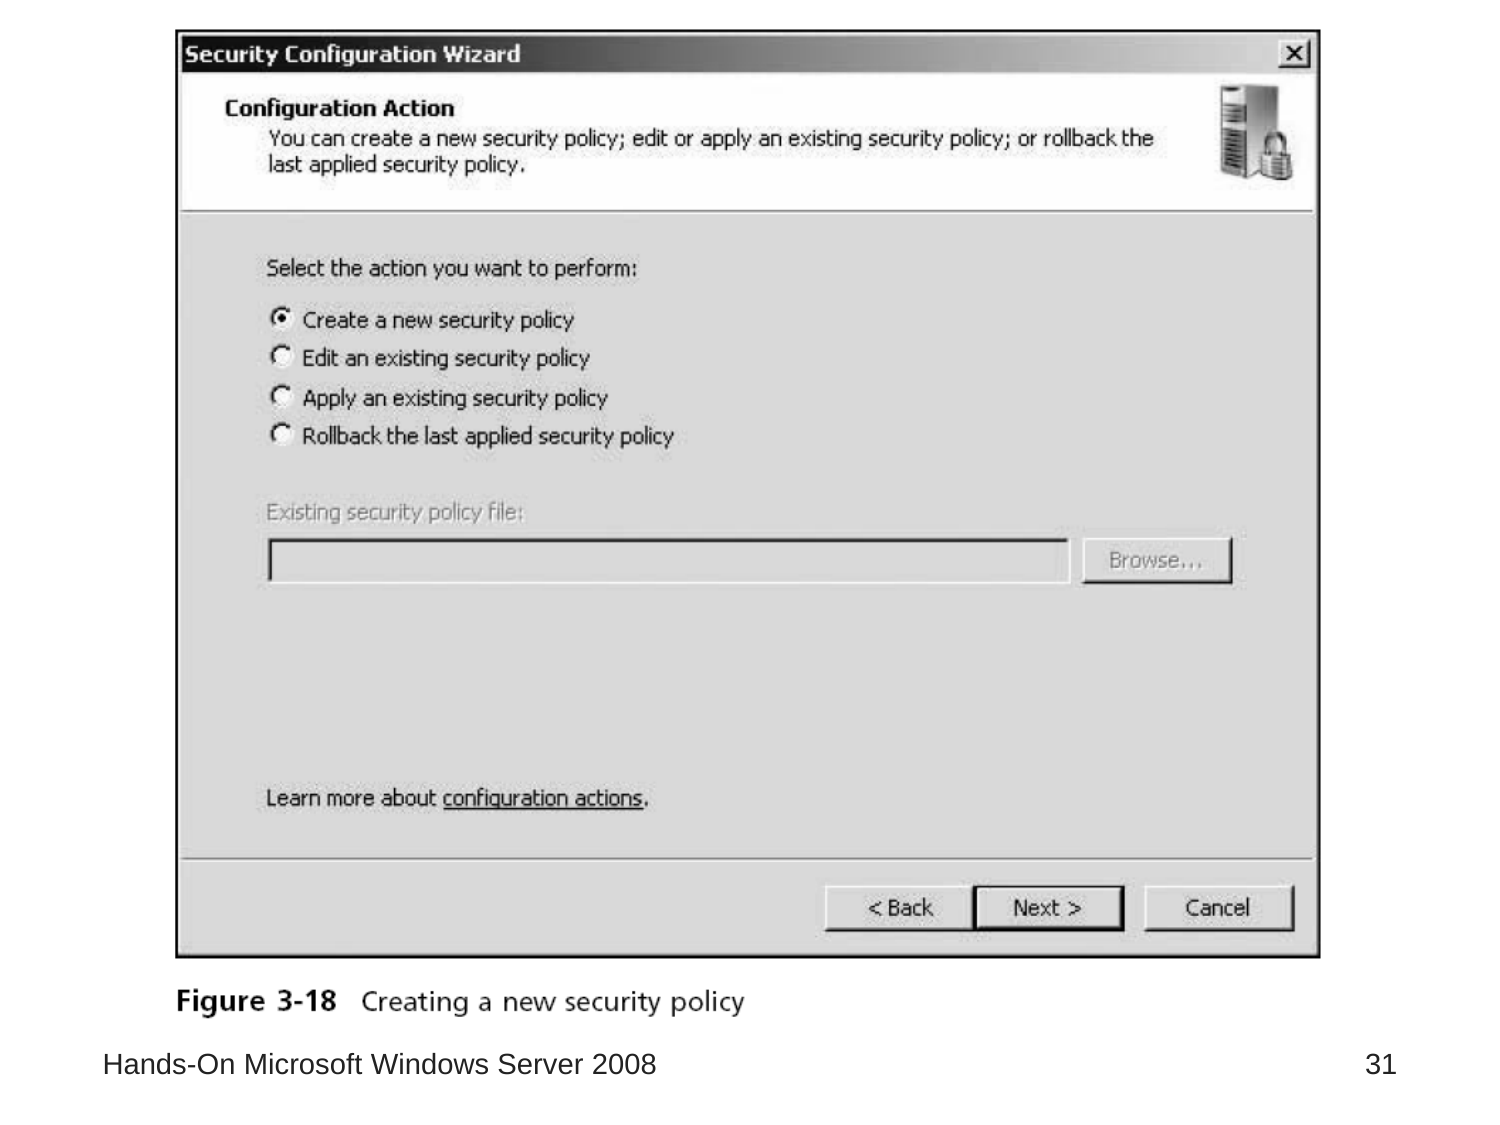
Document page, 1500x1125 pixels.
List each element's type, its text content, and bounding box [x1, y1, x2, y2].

slide_number 31 [1074, 1037, 1413, 1101]
footer Hands-On Microsoft Windows Server 2008 [87, 1037, 1051, 1101]
picture [174, 24, 1326, 1024]
